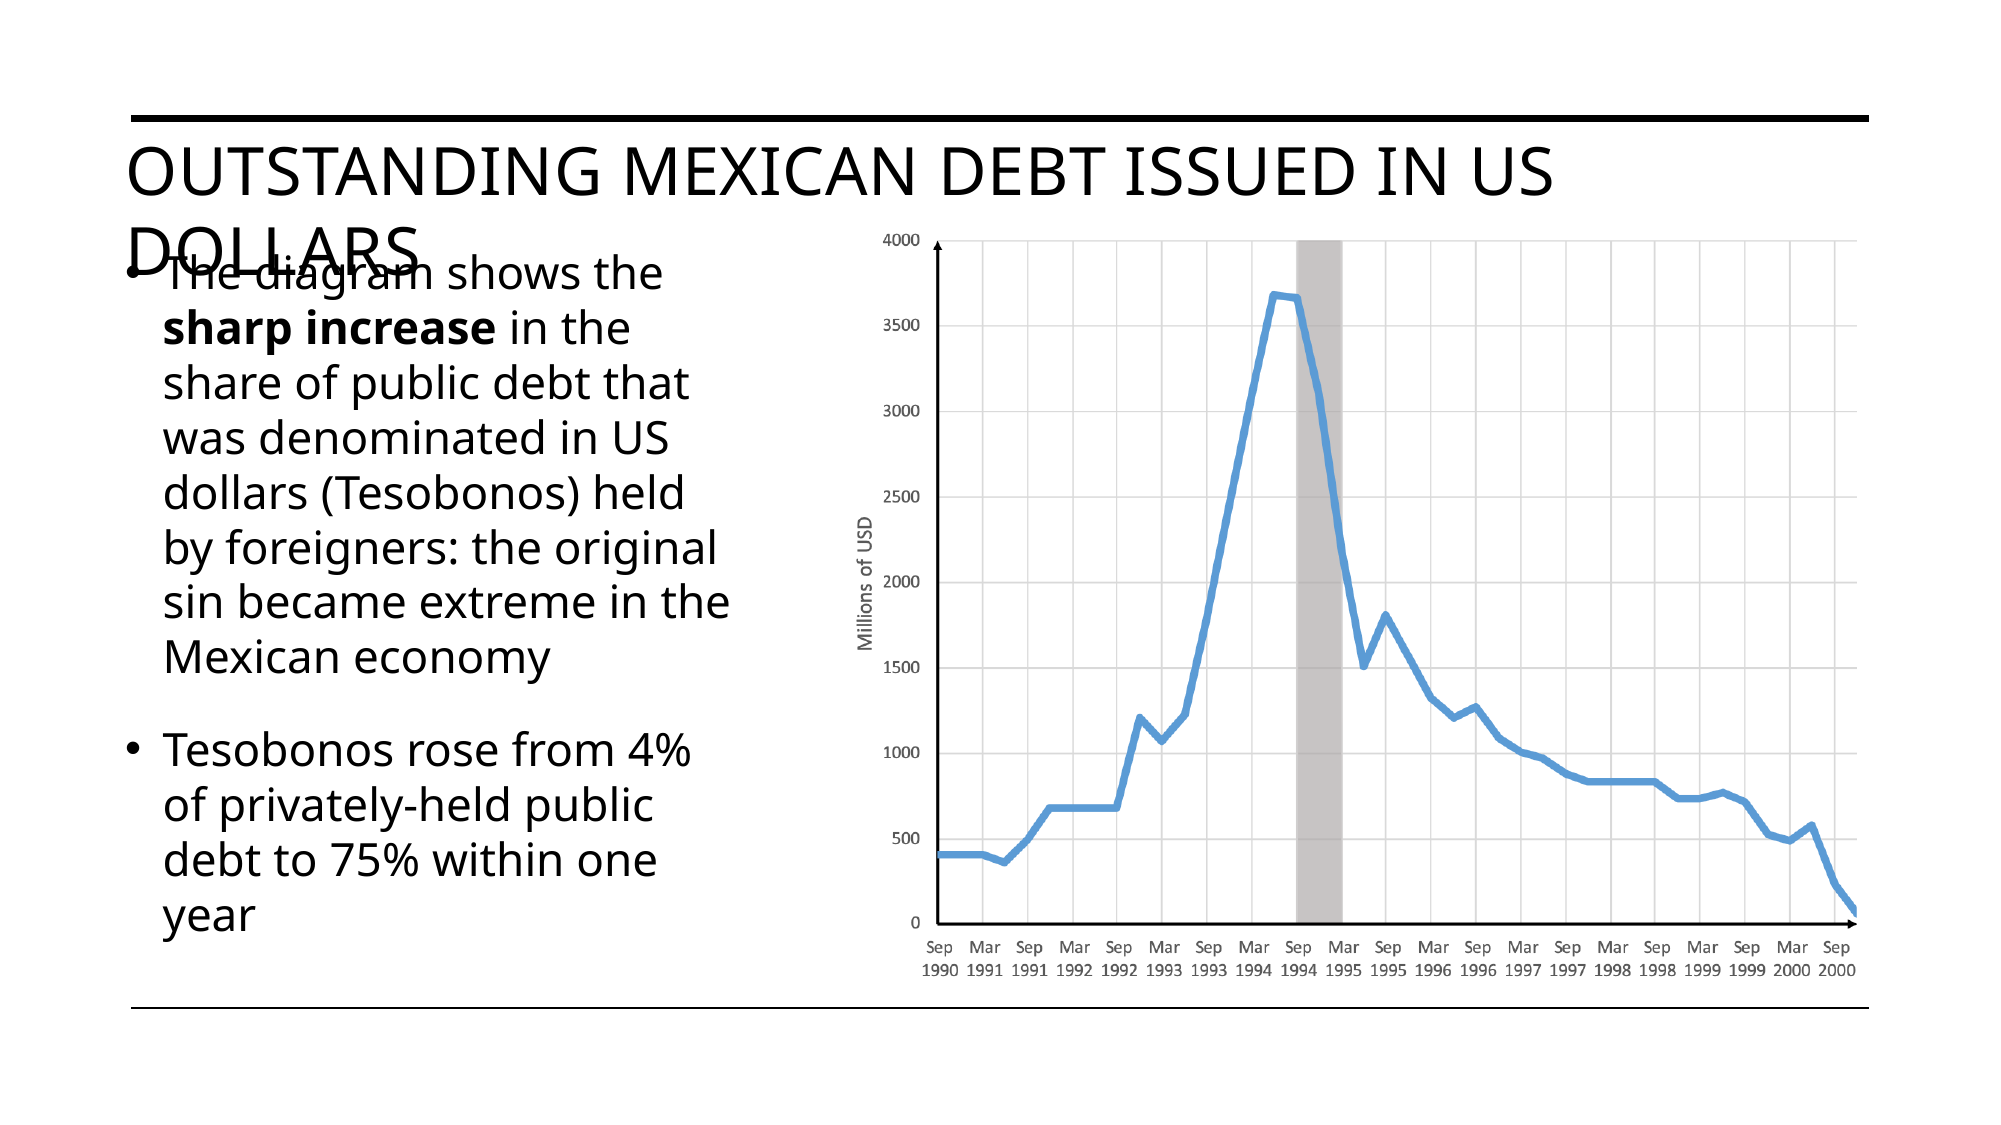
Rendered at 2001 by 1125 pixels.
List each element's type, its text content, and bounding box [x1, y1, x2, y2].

list The diagram shows the sharp increase in the share of public debt that was denominated in US dollars (Tesobonos) held by foreigners: the original sin became extreme in the Mexican economy Tesobonos rose from 4% of privately-held public debt to 75% within one year [110, 236, 763, 982]
picture [840, 220, 1865, 993]
title Outstanding Mexican debt issued in US dollars [110, 120, 1836, 339]
